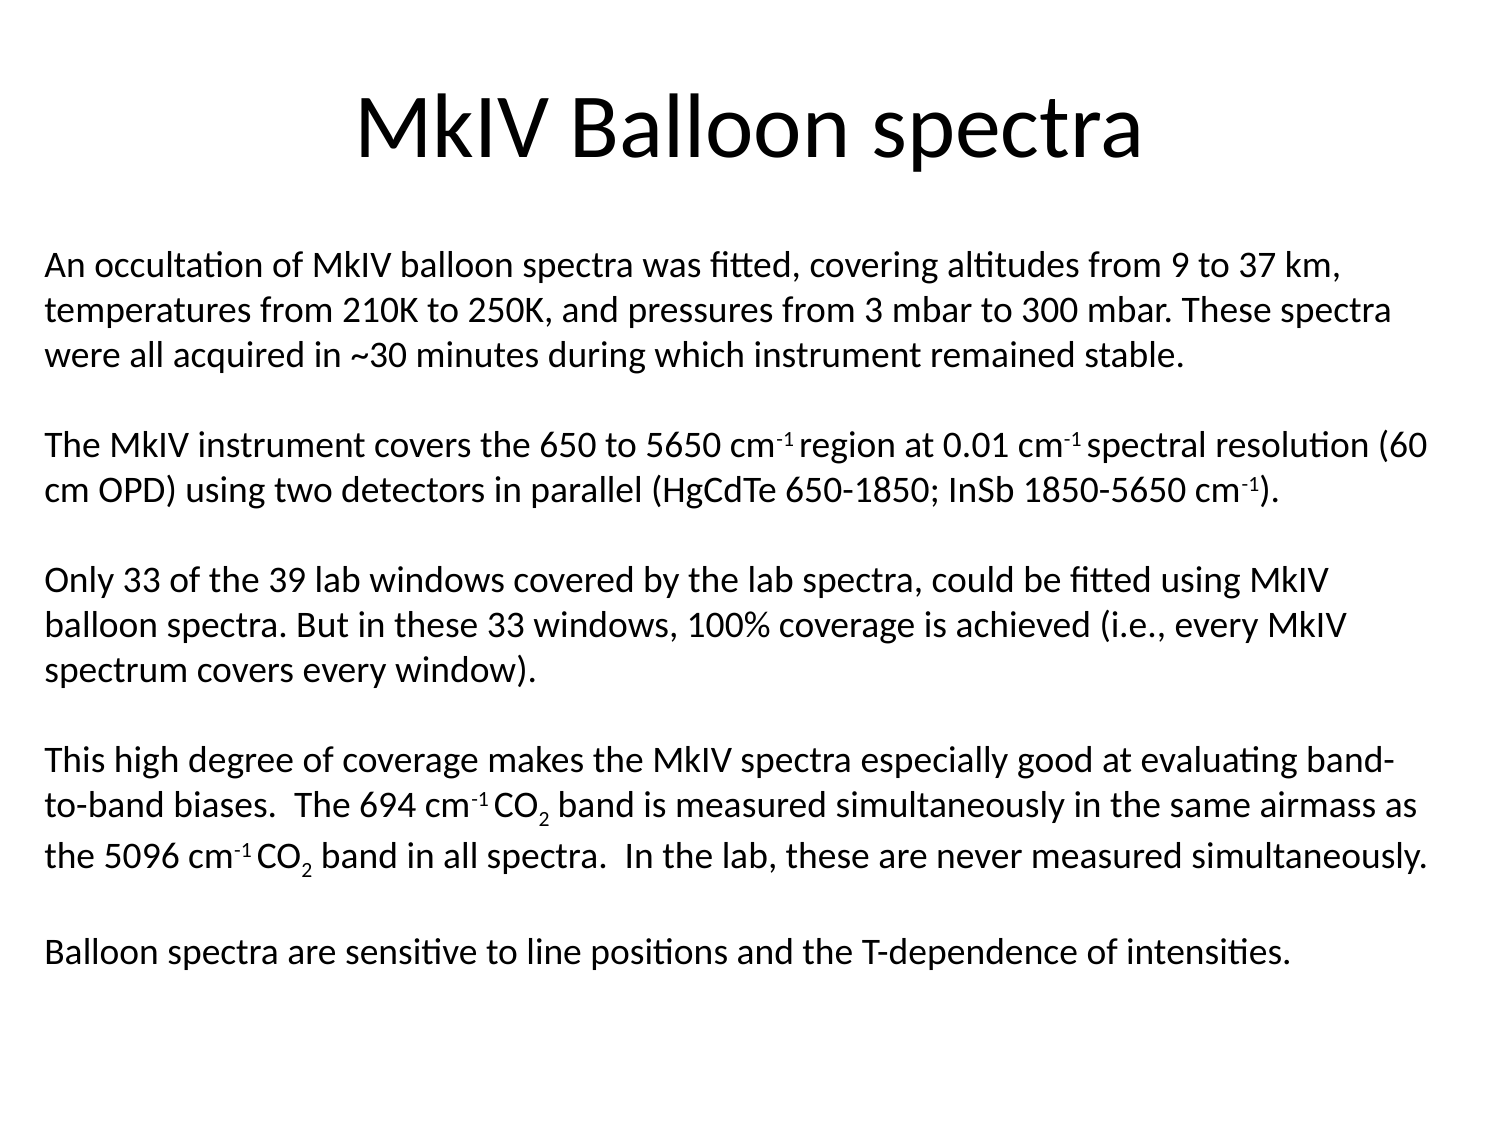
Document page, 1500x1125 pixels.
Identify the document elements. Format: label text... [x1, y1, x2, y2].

title MkIV Balloon spectra [75, 45, 1425, 196]
text_box An occultation of MkIV balloon spectra was fitted, covering altitudes from 9 to 37 km, temperatures from 210K to 250K, and pressures from 3 mbar to 300 mbar. These spectra were all acquired in ~30 minutes during which instrument remained stable. The MkIV instrument covers the 650 to 5650 cm-1 region at 0.01 cm-1 spectral resolution (60 cm OPD) using two detectors in parallel (HgCdTe 650-1850; InSb 1850-5650 cm-1). Only 33 of the 39 lab windows covered by the lab spectra, could be fitted using MkIV balloon spectra. But in these 33 windows, 100% coverage is achieved (i.e., every MkIV spectrum covers every window). This high degree of coverage makes the MkIV spectra especially good at evaluating band-to-band biases. The 694 cm-1 CO2 band is measured simultaneously in the same airmass as the 5096 cm-1 CO2 band in all spectra. In the lab, these are never measured simultaneously. Balloon spectra are sensitive to line positions and the T-dependence of intensities. [29, 232, 1454, 980]
